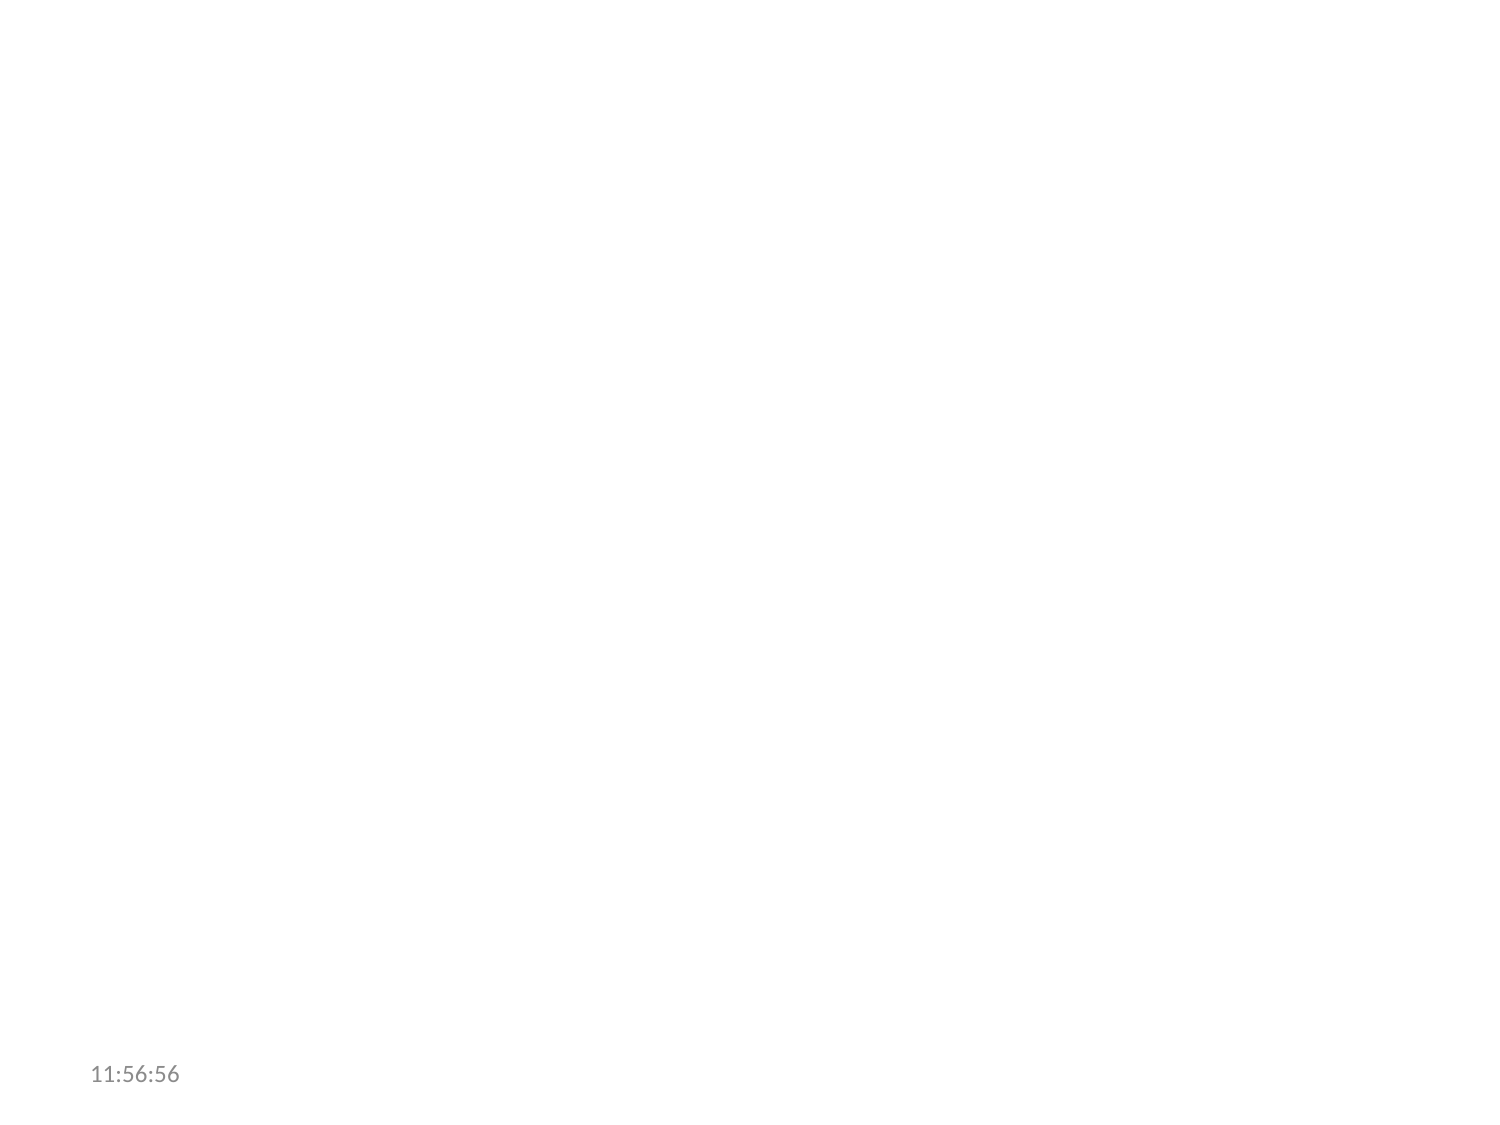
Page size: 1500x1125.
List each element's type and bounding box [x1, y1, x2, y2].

slide_number [75, 1042, 425, 1103]
